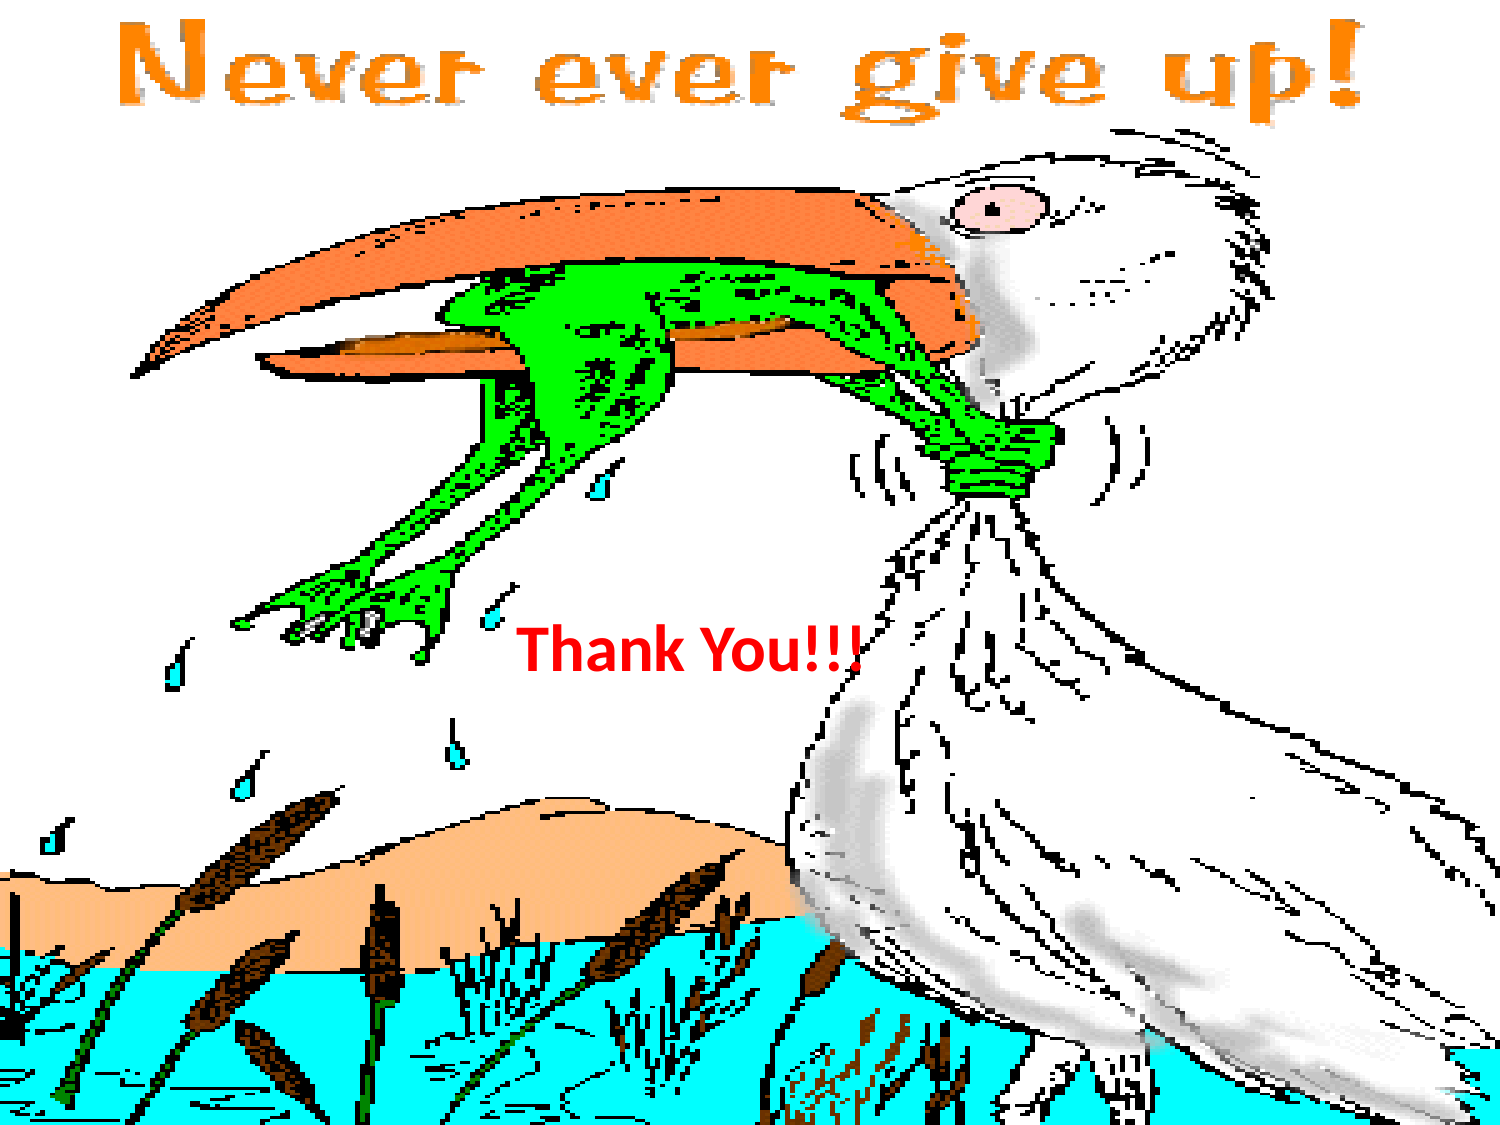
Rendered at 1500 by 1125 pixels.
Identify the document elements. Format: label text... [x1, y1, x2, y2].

text_box Thank You!!! [501, 597, 892, 693]
picture [0, 0, 1500, 1125]
